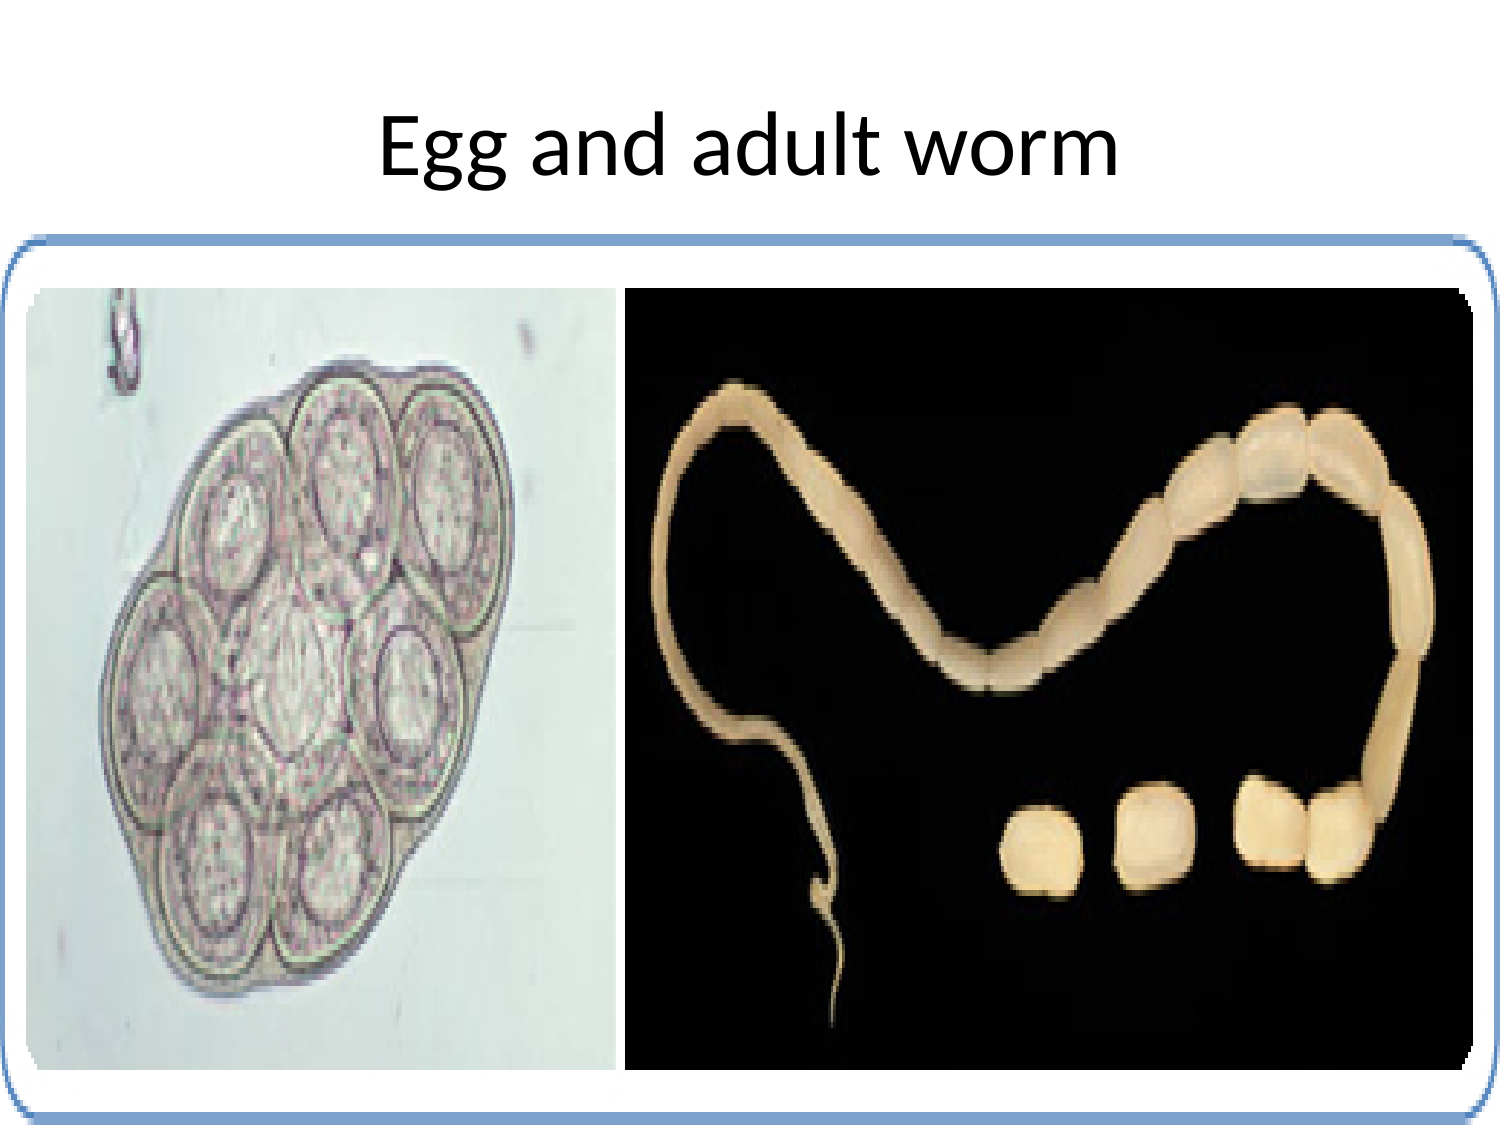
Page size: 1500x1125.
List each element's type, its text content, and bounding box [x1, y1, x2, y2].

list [0, 234, 1500, 1125]
title Egg and adult worm [75, 45, 1425, 233]
